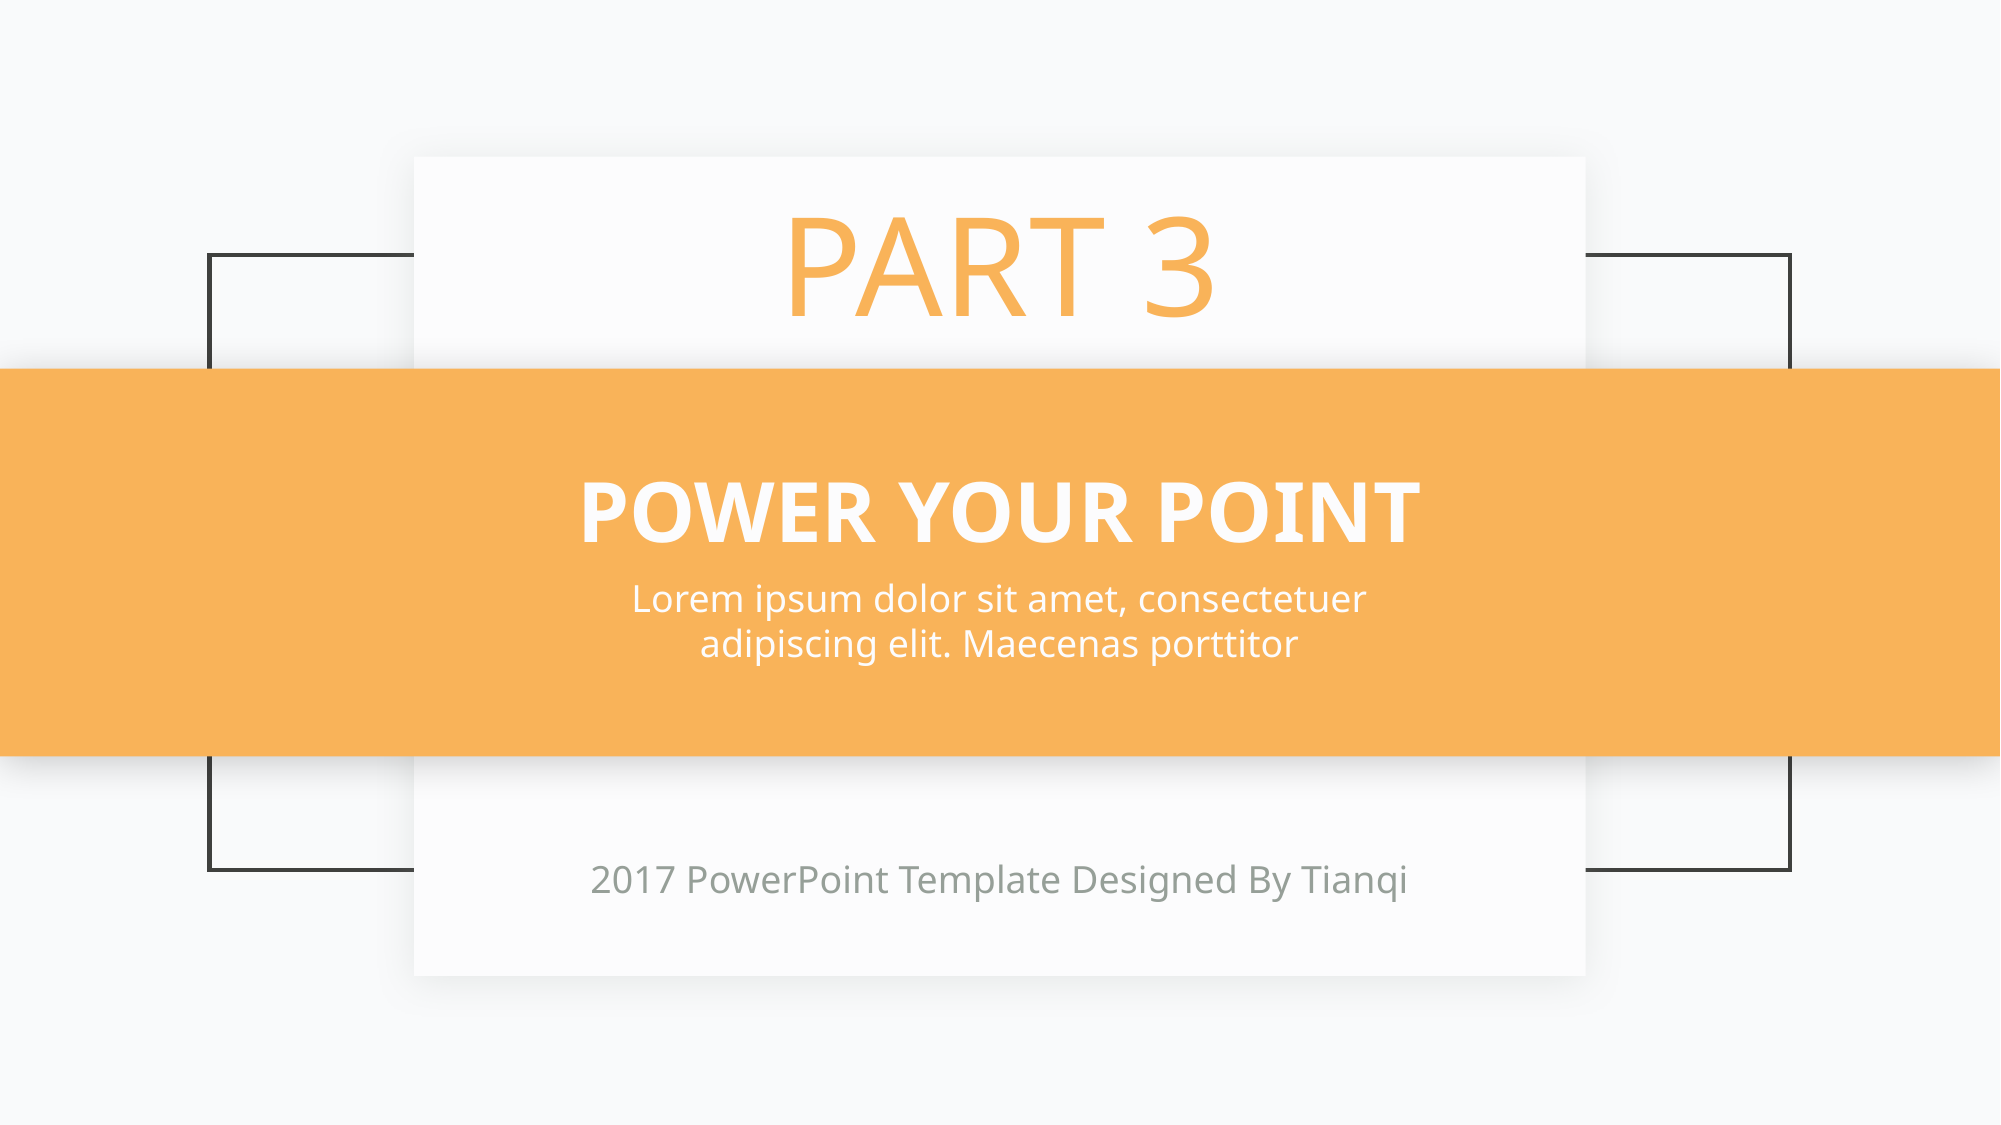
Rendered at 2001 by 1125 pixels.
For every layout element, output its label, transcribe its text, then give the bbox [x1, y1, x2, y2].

text_box [1597, 254, 1791, 353]
text_box [413, 788, 1587, 977]
text_box [208, 788, 403, 871]
text_box Lorem ipsum dolor sit amet, consectetuer adipiscing elit. Maecenas porttitor [525, 567, 1474, 673]
text_box PART 3 [764, 171, 1235, 352]
text_box 2017 PowerPoint Template Designed By Tianqi [575, 848, 1424, 909]
text_box [413, 156, 1587, 353]
text_box [1597, 788, 1791, 871]
text_box POWER YOUR POINT [562, 451, 1437, 567]
text_box [208, 254, 403, 353]
text_box [0, 368, 2000, 757]
